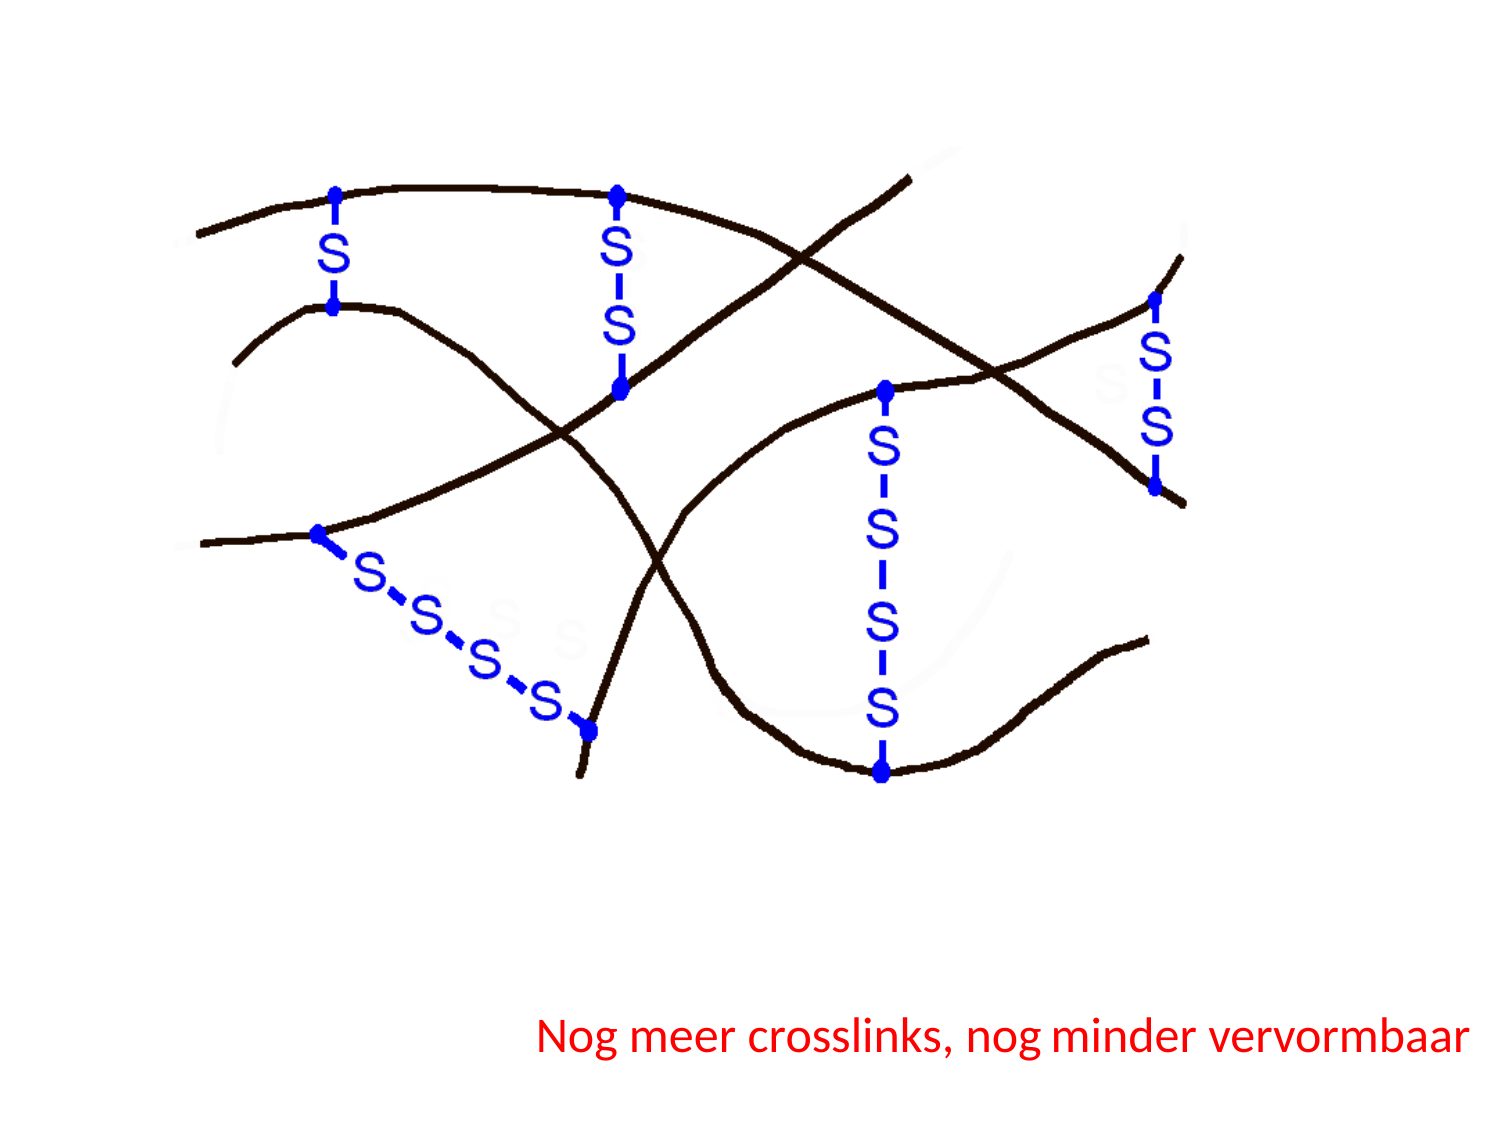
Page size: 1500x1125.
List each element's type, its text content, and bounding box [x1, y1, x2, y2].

text_box minder vervormbaar [1057, 994, 1491, 1070]
text_box Nog meer crosslinks, nog [408, 994, 1057, 1070]
picture [174, 146, 1205, 811]
